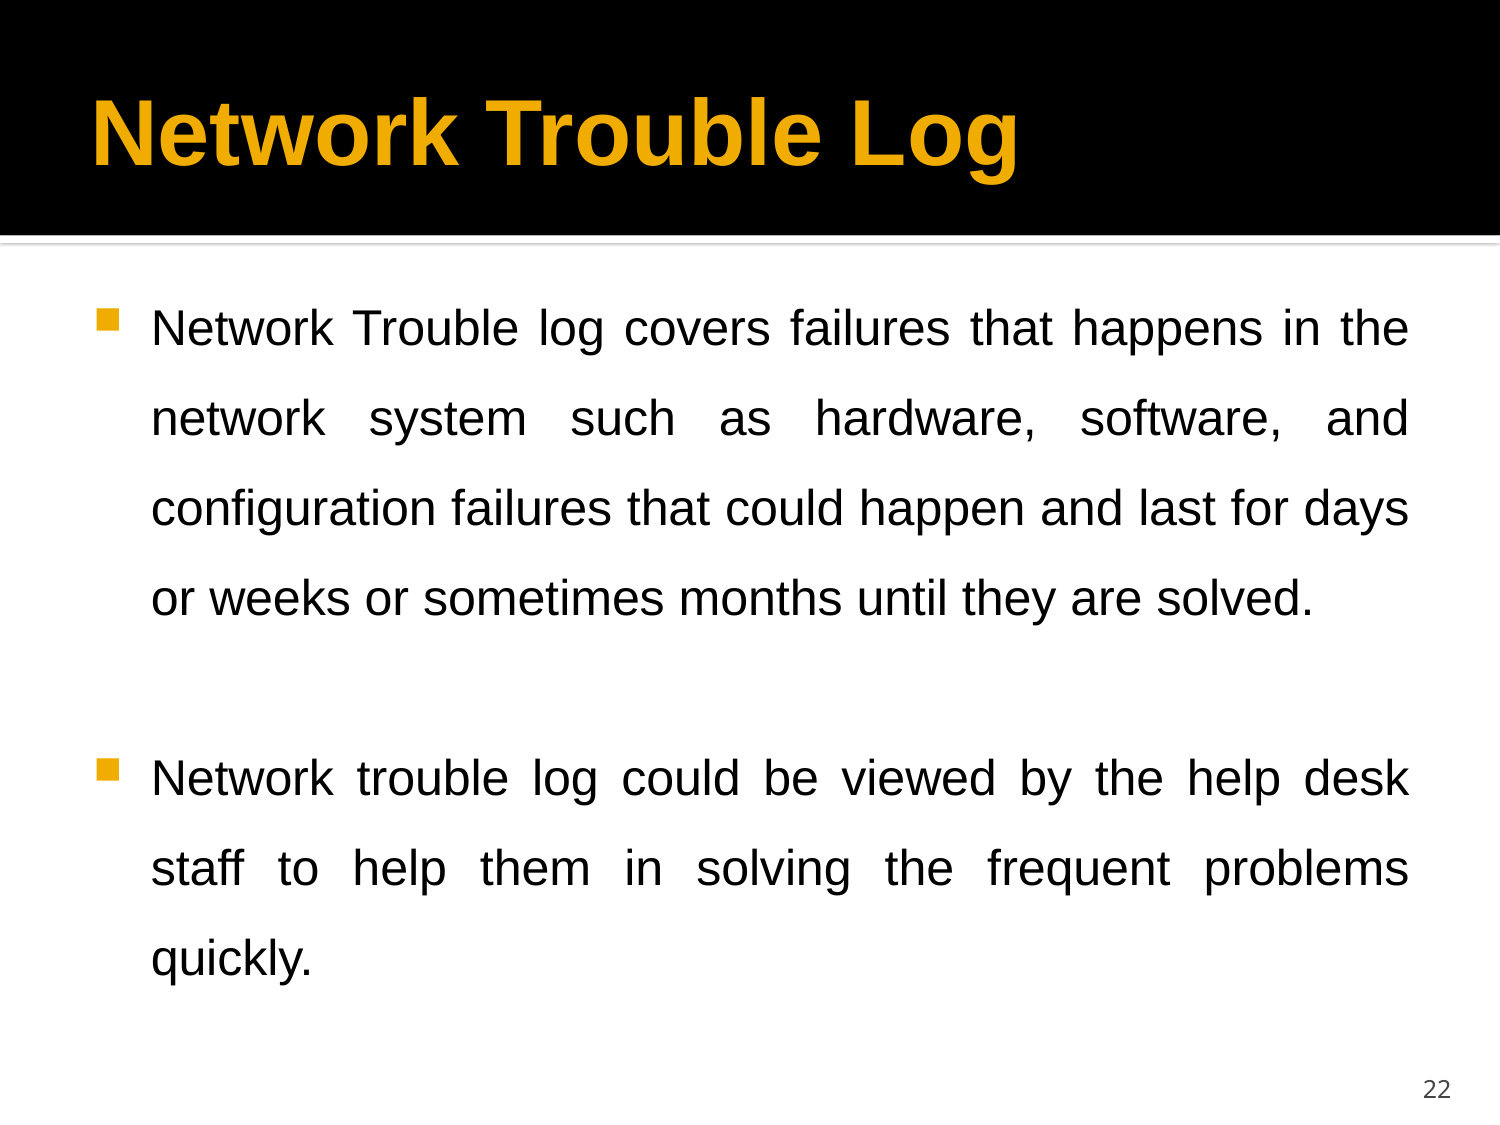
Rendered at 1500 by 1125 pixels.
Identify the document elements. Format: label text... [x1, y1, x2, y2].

list Network Trouble log covers failures that happens in the network system such as hardware, software, and configuration failures that could happen and last for days or weeks or sometimes months until they are solved. Network trouble log could be viewed by the help desk staff to help them in solving the frequent problems quickly. [75, 249, 1425, 1088]
title Network Trouble Log [75, 25, 1425, 231]
slide_number 22 [1345, 1062, 1467, 1108]
